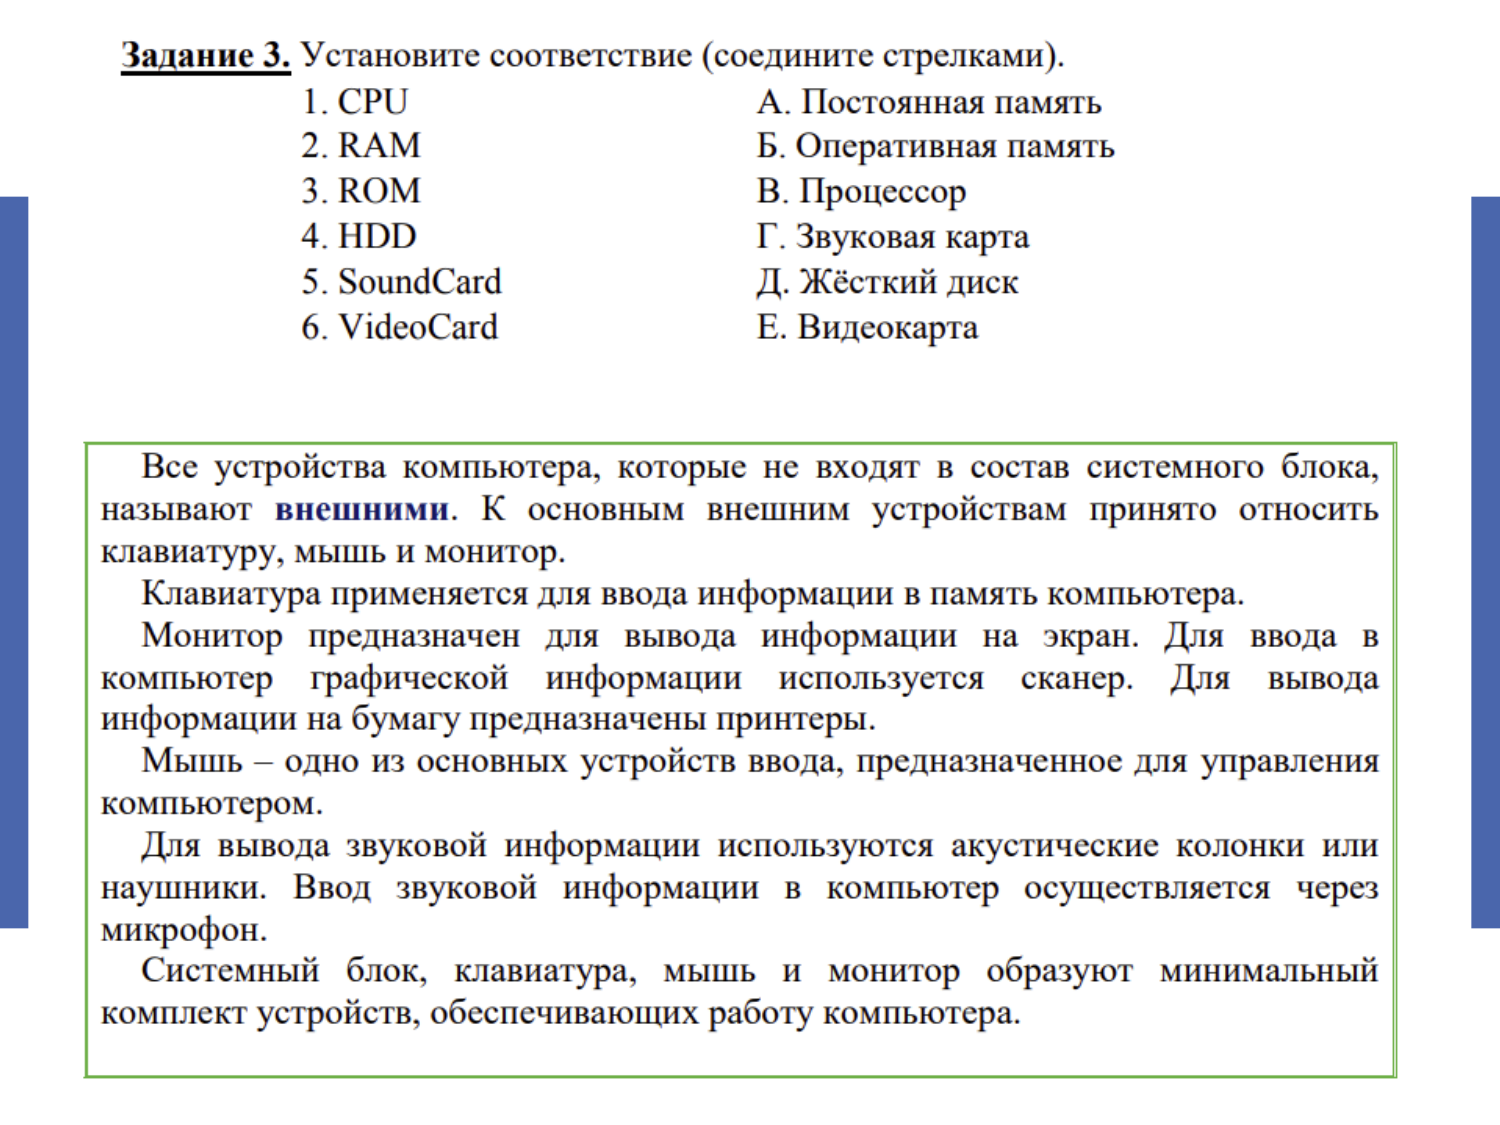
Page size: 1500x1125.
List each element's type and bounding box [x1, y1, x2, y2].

text_box [1470, 196, 1500, 929]
text_box [0, 196, 29, 929]
picture [57, 26, 1443, 1099]
